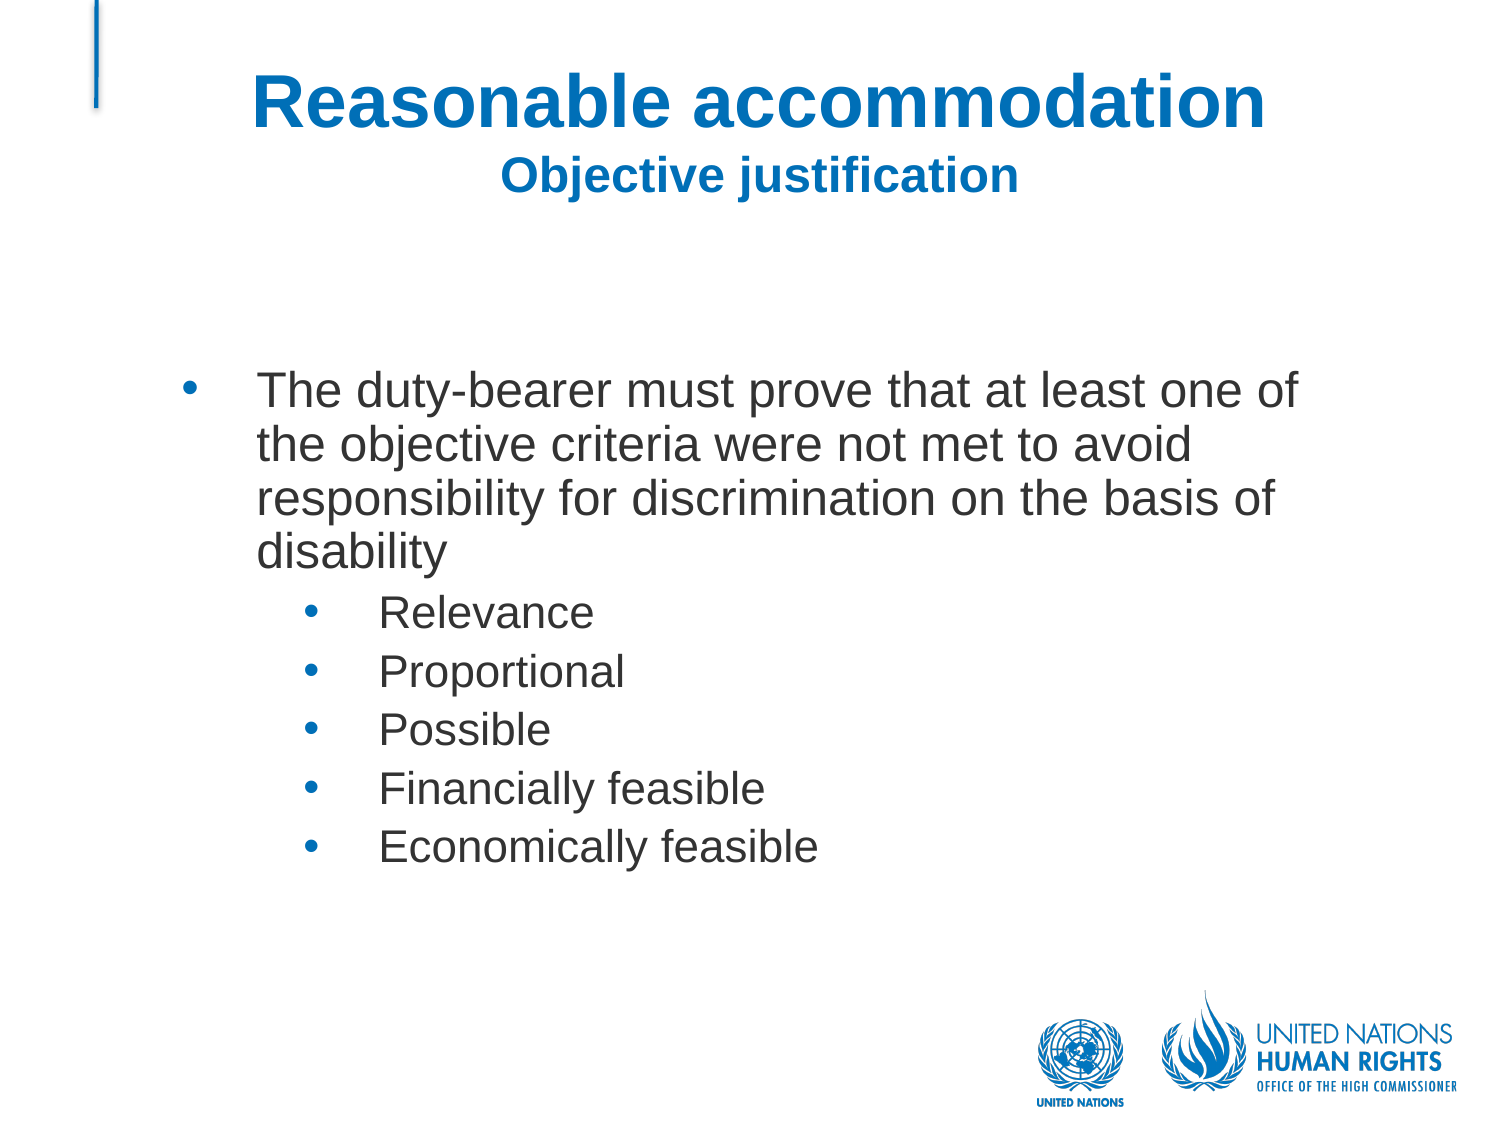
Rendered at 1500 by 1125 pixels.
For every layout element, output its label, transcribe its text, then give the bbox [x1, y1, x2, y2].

title Reasonable accommodation Objective justification [64, 45, 1456, 224]
picture [1037, 990, 1457, 1107]
text_box The duty-bearer must prove that at least one of the objective criteria were not met to avoid responsibility for discrimination on the basis of disability Relevance Proportional Possible Financially feasible Economically feasible [166, 256, 1325, 925]
